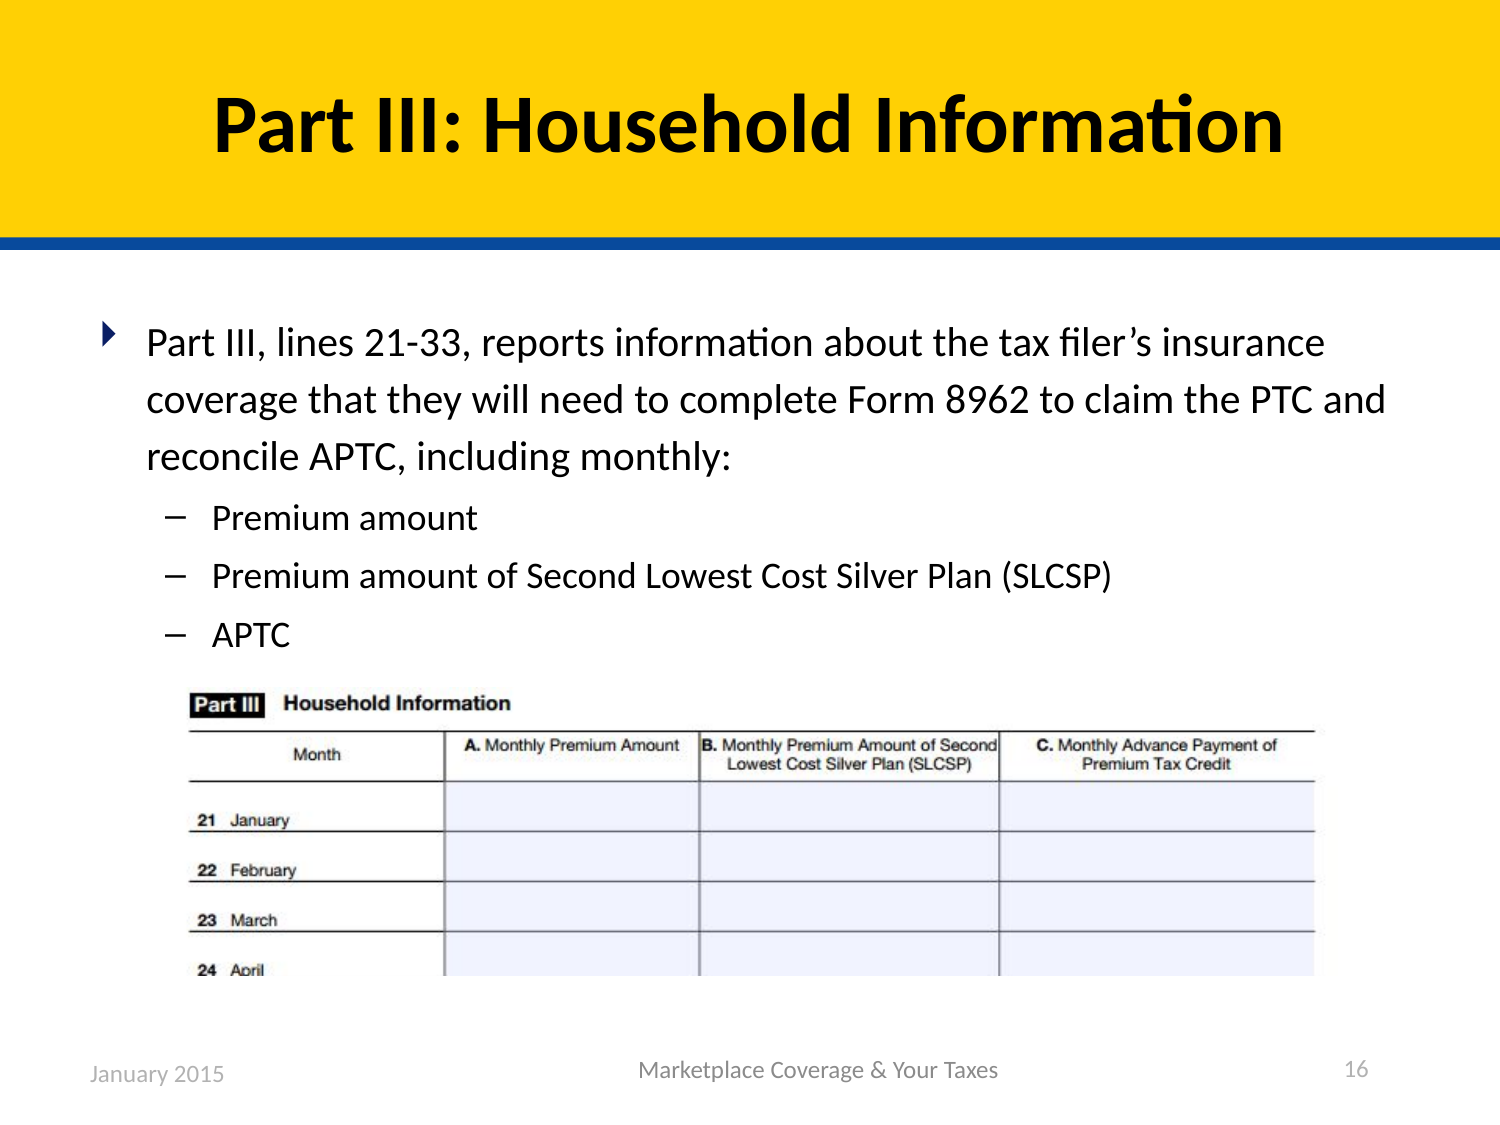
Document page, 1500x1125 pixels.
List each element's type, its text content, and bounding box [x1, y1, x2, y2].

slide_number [75, 1042, 425, 1103]
title Part III: Household Information [0, 0, 1500, 238]
list Part III, lines 21-33, reports information about the tax filer’s insurance coverage that they will need to complete Form 8962 to claim the PTC and reconcile APTC, including monthly: Premium amount Premium amount of Second Lowest Cost Silver Plan (SLCSP) APTC [75, 299, 1425, 1005]
slide_number 16 [1275, 1037, 1438, 1098]
picture [161, 687, 1341, 976]
